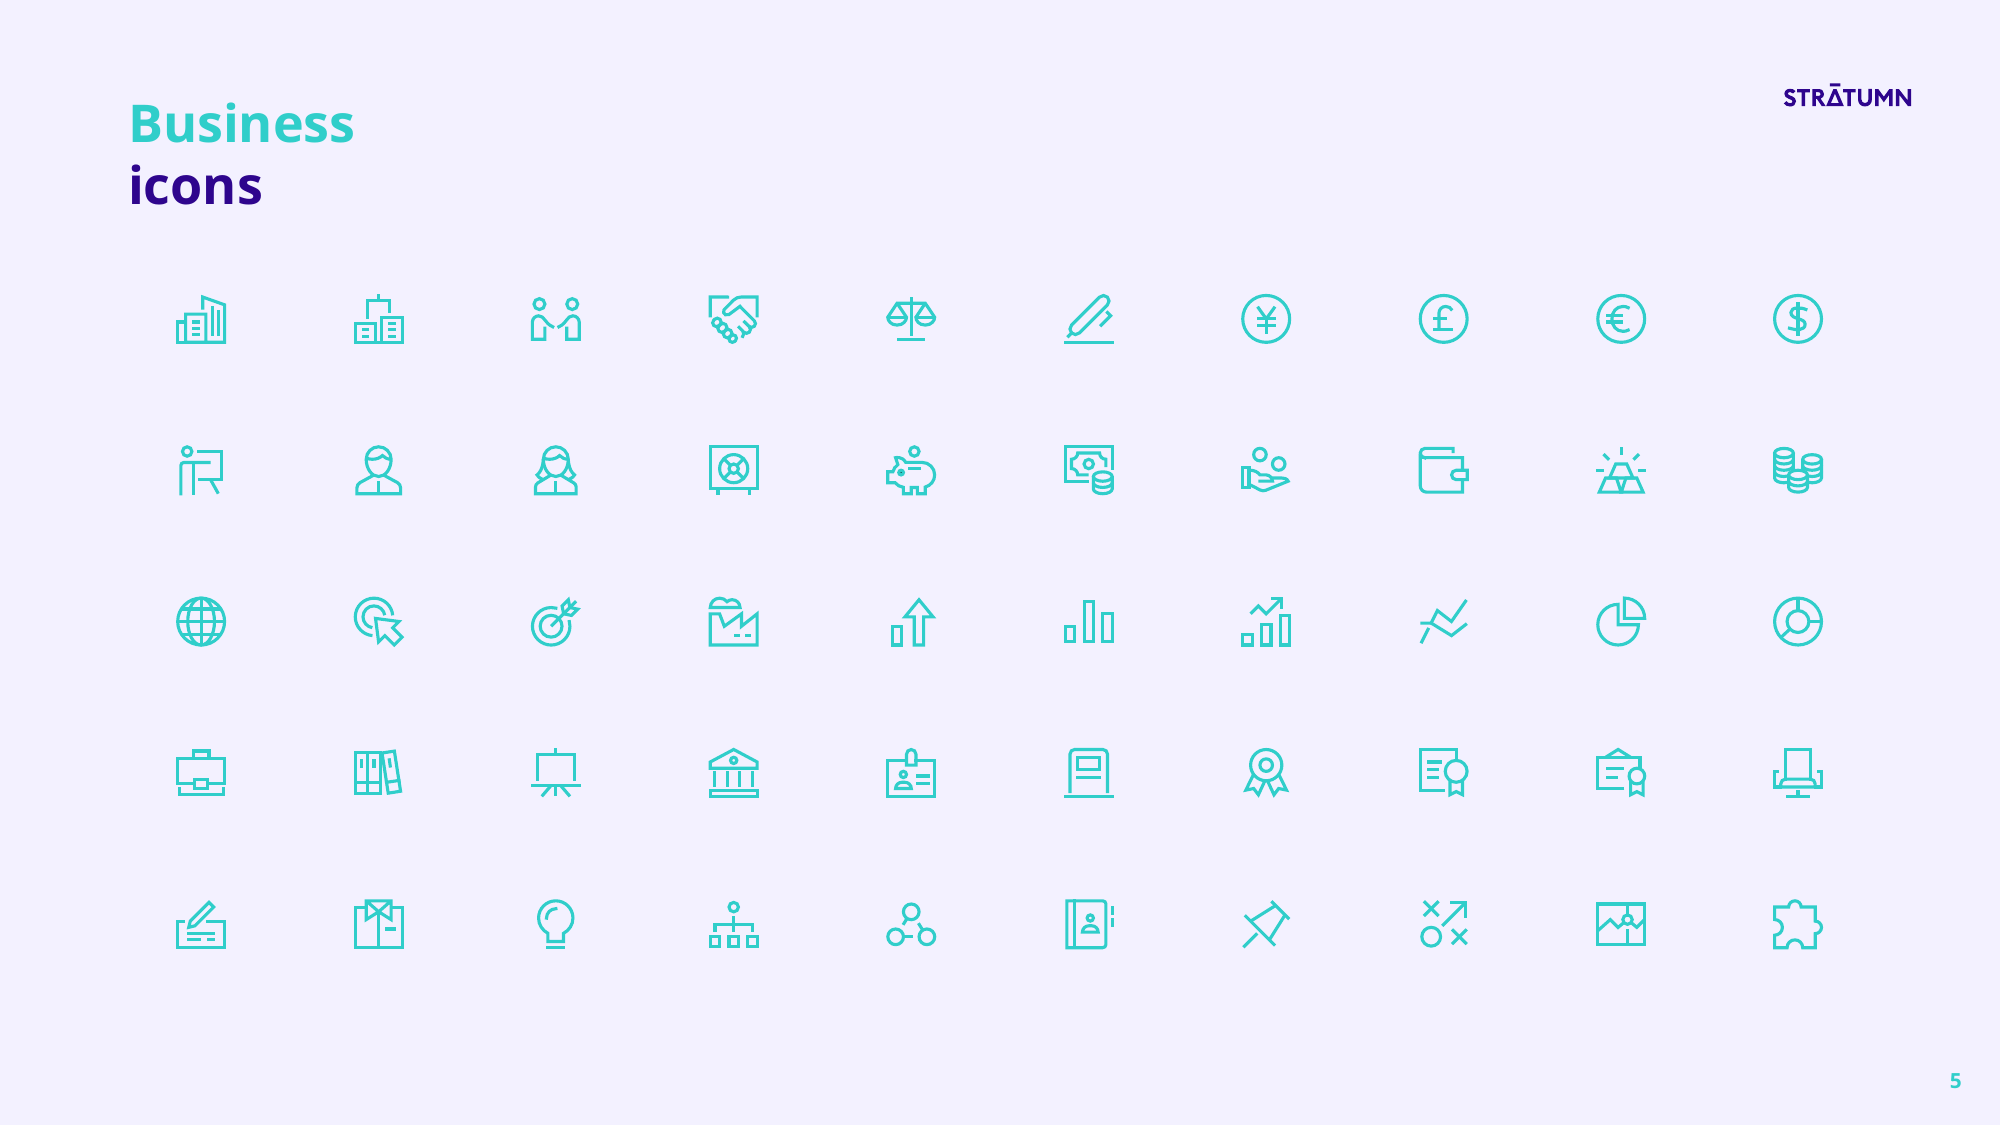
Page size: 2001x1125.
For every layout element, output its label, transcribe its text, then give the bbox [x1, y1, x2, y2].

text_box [1597, 749, 1645, 796]
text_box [1064, 446, 1113, 494]
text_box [535, 446, 577, 494]
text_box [177, 902, 225, 948]
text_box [1066, 900, 1114, 948]
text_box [1064, 600, 1113, 643]
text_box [1245, 749, 1287, 795]
title Business icons [128, 90, 1140, 279]
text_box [532, 298, 580, 340]
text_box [1421, 600, 1466, 643]
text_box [892, 599, 934, 646]
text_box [177, 296, 225, 343]
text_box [532, 749, 580, 797]
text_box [709, 902, 758, 947]
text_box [180, 446, 222, 494]
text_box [1244, 902, 1289, 946]
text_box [1242, 448, 1289, 491]
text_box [354, 597, 403, 646]
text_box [1420, 448, 1468, 493]
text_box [887, 903, 935, 945]
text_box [1774, 597, 1822, 646]
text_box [1597, 903, 1645, 945]
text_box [1597, 597, 1645, 646]
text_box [709, 597, 758, 646]
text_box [1420, 295, 1468, 343]
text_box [1242, 597, 1290, 646]
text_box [1064, 295, 1113, 345]
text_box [709, 446, 758, 494]
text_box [1420, 749, 1468, 795]
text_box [710, 296, 757, 344]
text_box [1774, 448, 1822, 493]
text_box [887, 446, 935, 494]
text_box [1597, 295, 1645, 343]
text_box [177, 750, 225, 796]
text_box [354, 900, 403, 948]
text_box [1774, 900, 1822, 948]
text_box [1242, 295, 1290, 343]
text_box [177, 597, 225, 646]
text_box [356, 446, 401, 494]
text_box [354, 295, 403, 345]
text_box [532, 599, 578, 646]
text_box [1064, 749, 1113, 799]
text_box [538, 900, 574, 950]
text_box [1421, 902, 1466, 947]
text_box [887, 749, 935, 797]
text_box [354, 750, 400, 794]
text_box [887, 298, 935, 341]
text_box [709, 749, 758, 797]
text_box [1597, 448, 1645, 493]
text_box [1774, 295, 1822, 343]
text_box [1774, 749, 1822, 799]
